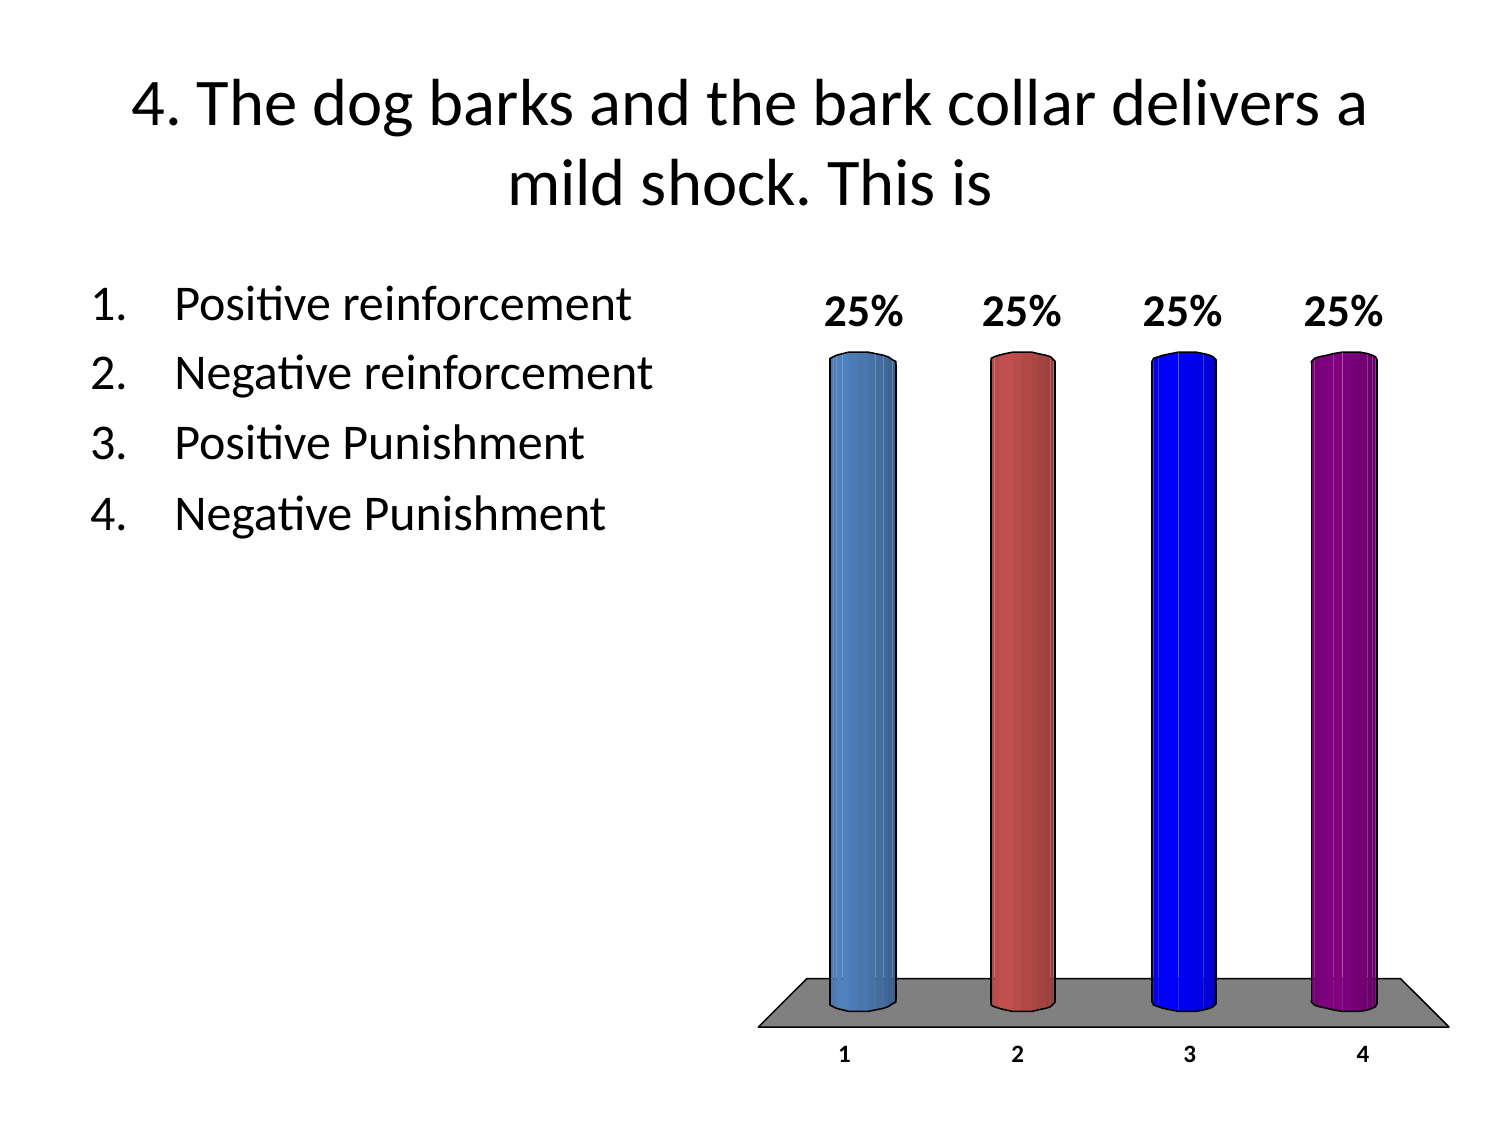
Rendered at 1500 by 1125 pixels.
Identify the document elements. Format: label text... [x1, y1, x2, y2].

title 4. The dog barks and the bark collar delivers a mild shock. This is [75, 45, 1425, 233]
list Positive reinforcement Negative reinforcement Positive Punishment Negative Punishment [75, 262, 750, 1005]
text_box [739, 270, 1490, 1115]
